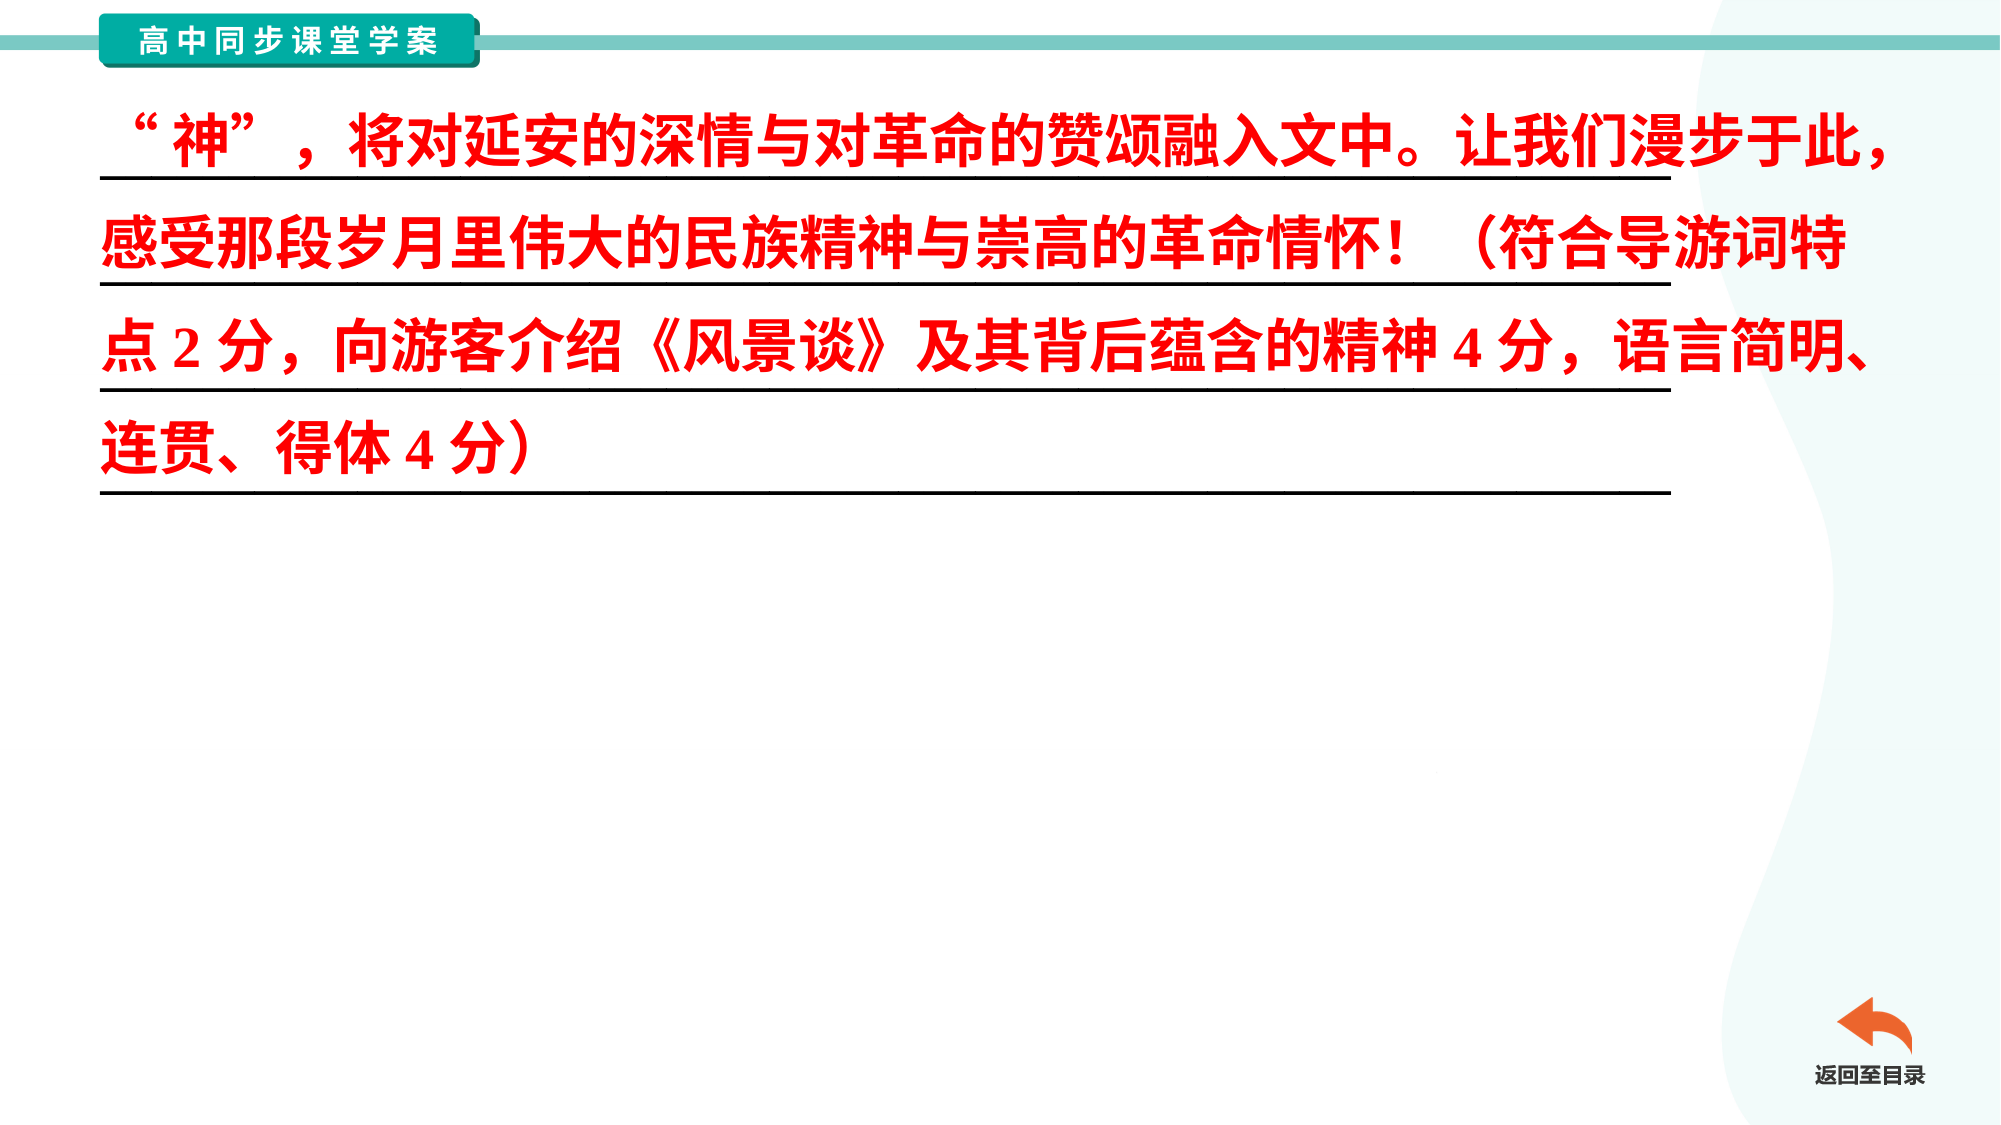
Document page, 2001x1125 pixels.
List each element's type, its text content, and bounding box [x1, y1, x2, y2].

text_box “神”，将对延安的深情与对革命的赞颂融入文中。让我们漫步于此， 感受那段岁月里伟大的民族精神与崇高的革命情怀！（符合导游词特 点2分，向游客介绍《风景谈》及其背后蕴含的精神4分，语言简明、 连贯、得体4分） [100, 72, 1899, 470]
picture [0, 0, 2000, 1125]
text_box _____________________________________________________________ _____________________________________________________________ _____________________________________________________________ _____________________________________________________________ [100, 470, 1899, 482]
